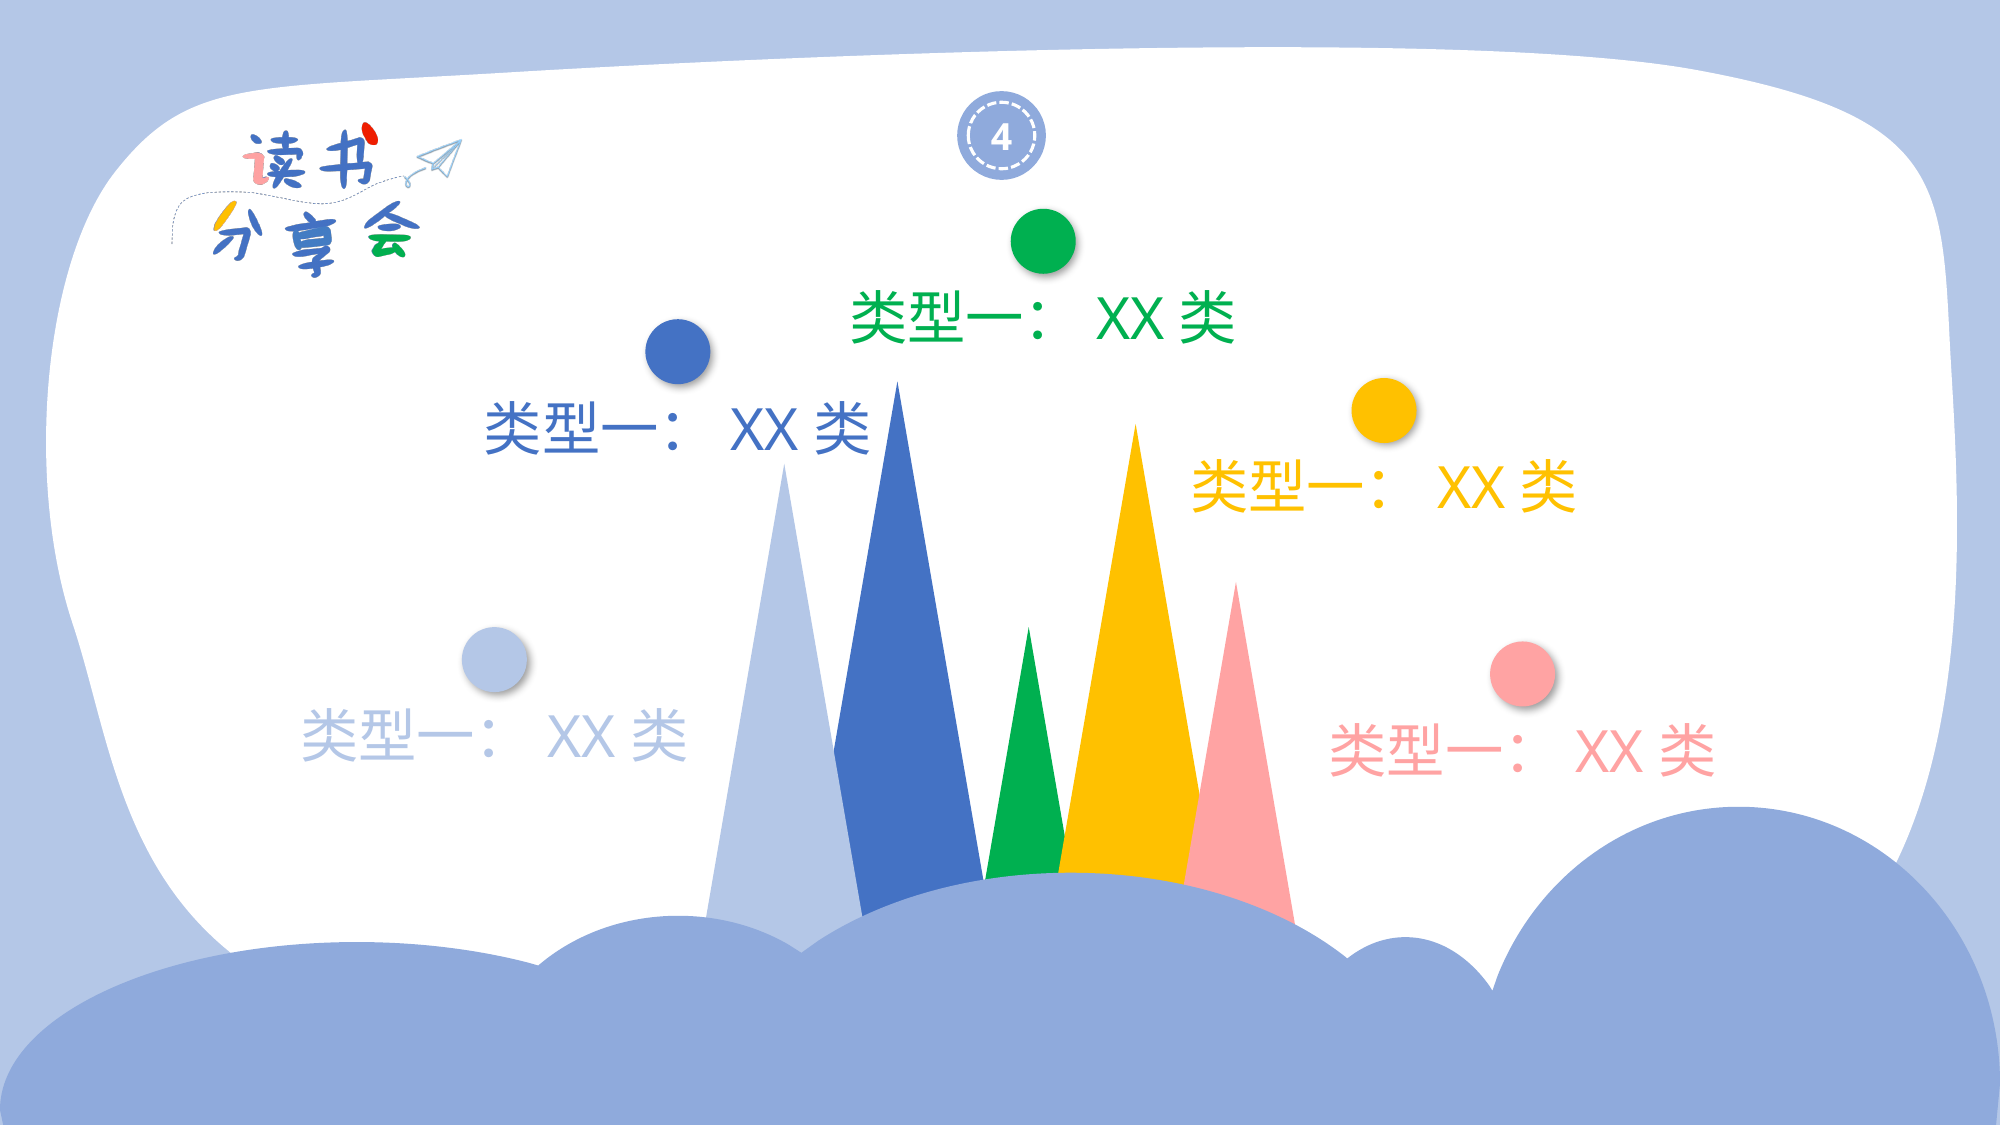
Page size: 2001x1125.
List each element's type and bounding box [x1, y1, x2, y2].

text_box [0, 805, 2000, 1125]
text_box [830, 208, 1257, 360]
picture [149, 91, 476, 333]
text_box [957, 91, 1046, 180]
text_box [281, 627, 708, 778]
text_box [464, 319, 891, 470]
text_box [1309, 641, 1736, 793]
text_box [247, 46, 1959, 986]
text_box [698, 381, 1302, 960]
text_box [1170, 377, 1598, 529]
text_box [45, 133, 698, 964]
